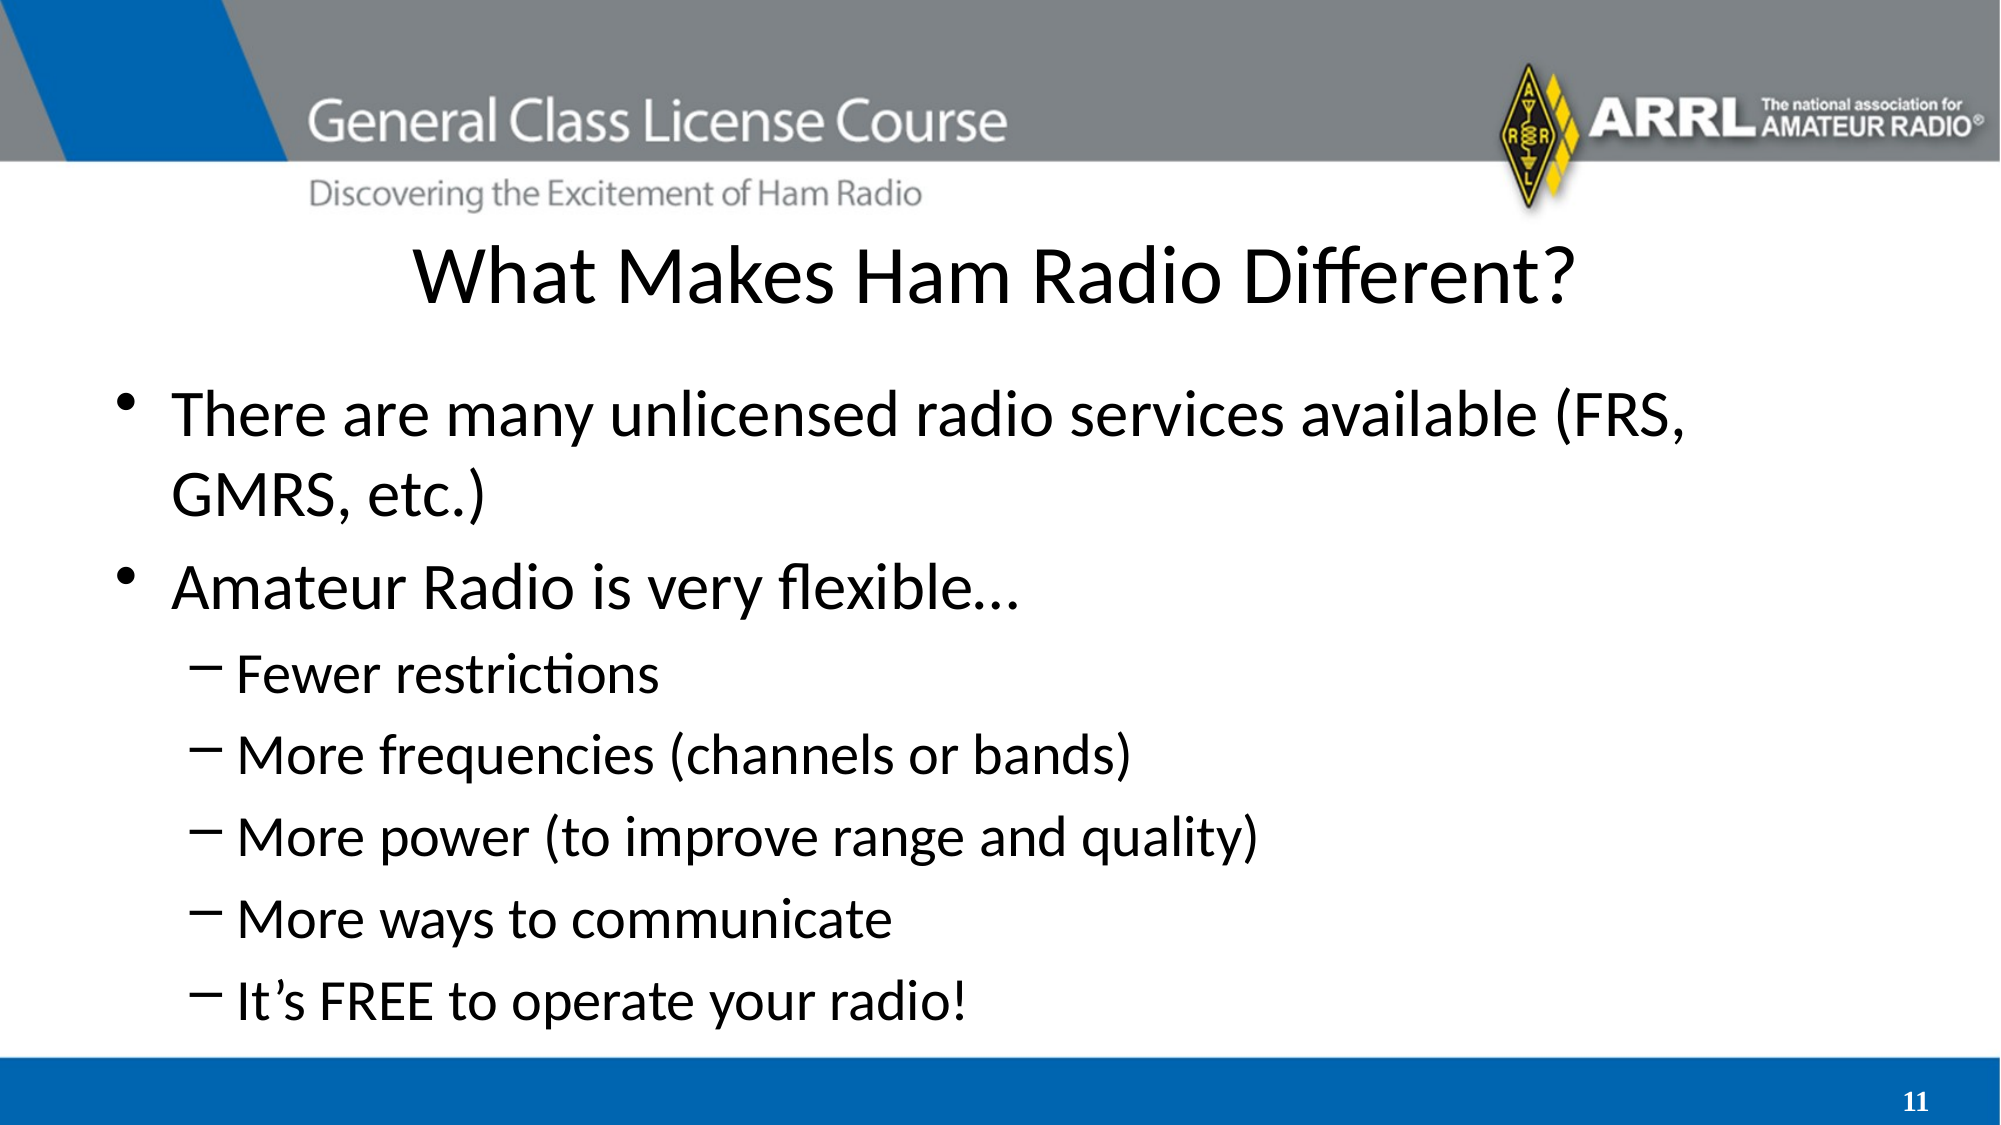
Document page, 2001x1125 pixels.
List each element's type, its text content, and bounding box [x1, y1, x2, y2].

title What Makes Ham Radio Different? [96, 212, 1897, 356]
list There are many unlicensed radio services available (FRS, GMRS, etc.) Amateur Radio is very flexible… Fewer restrictions More frequencies (channels or bands) More power (to improve range and quality) More ways to communicate It’s FREE to operate your radio! [99, 362, 1900, 1050]
picture [0, 0, 2001, 1125]
